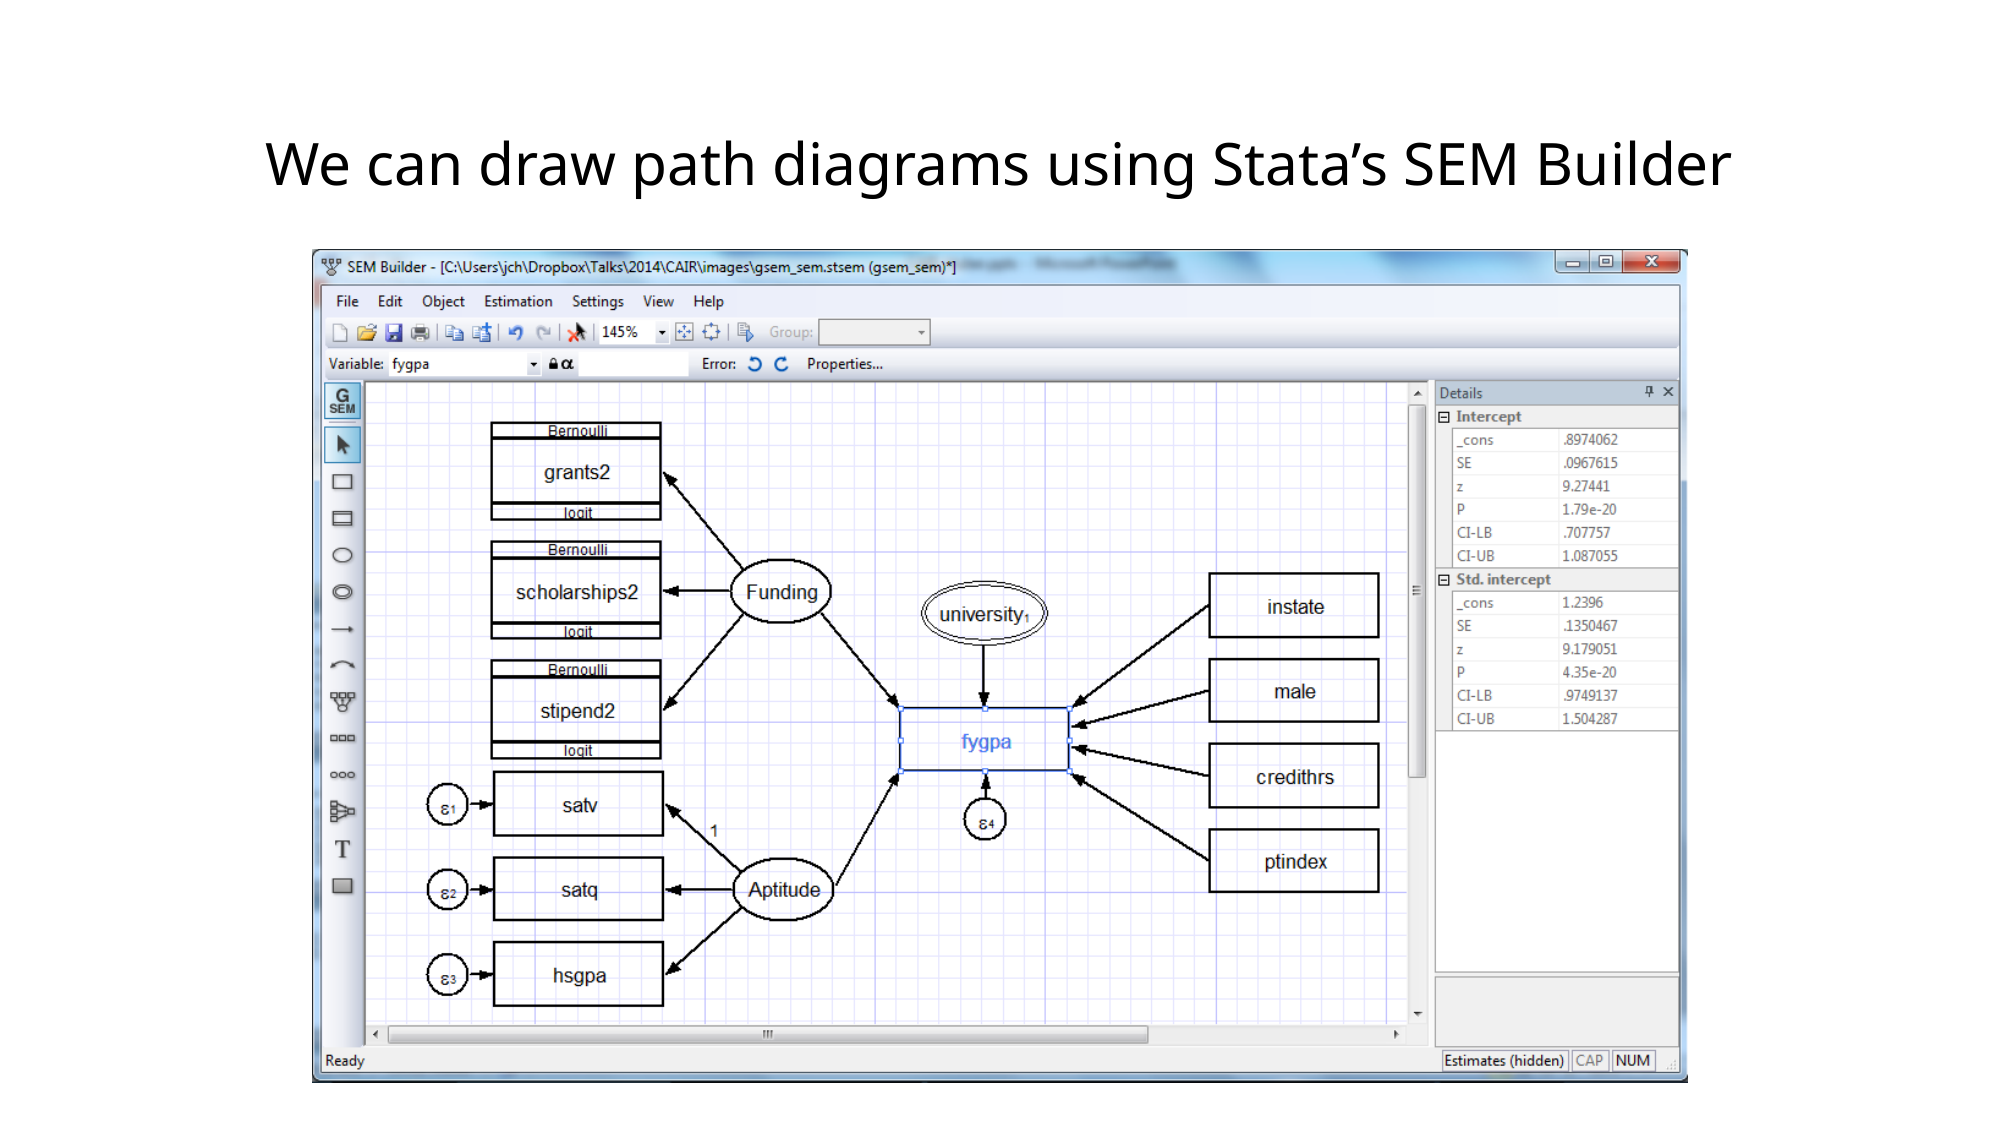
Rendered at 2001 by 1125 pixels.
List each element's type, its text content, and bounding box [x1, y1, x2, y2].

text_box We can draw path diagrams using Stata’s SEM Builder [249, 99, 1750, 225]
picture [312, 249, 1688, 1083]
